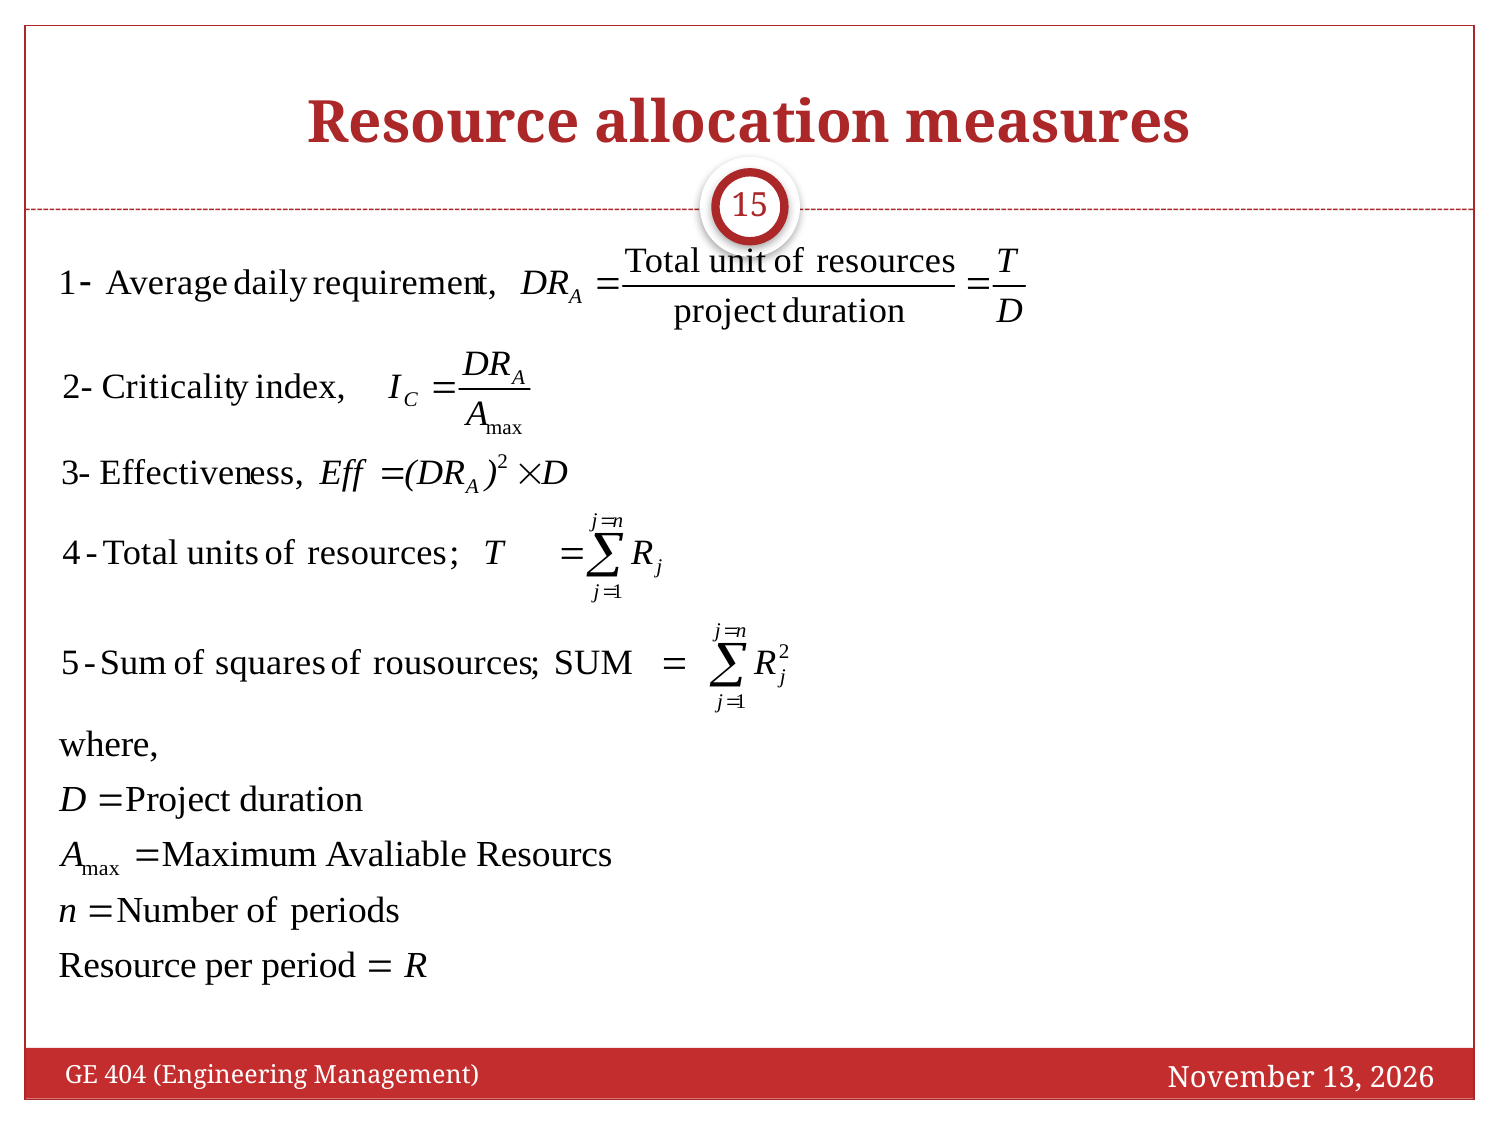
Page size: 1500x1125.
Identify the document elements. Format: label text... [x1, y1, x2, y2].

title Resource allocation measures [49, 37, 1450, 162]
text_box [56, 238, 1049, 723]
slide_number 15 [712, 169, 788, 236]
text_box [52, 722, 651, 993]
footer GE 404 (Engineering Management) [50, 1051, 638, 1112]
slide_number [950, 1050, 1450, 1111]
